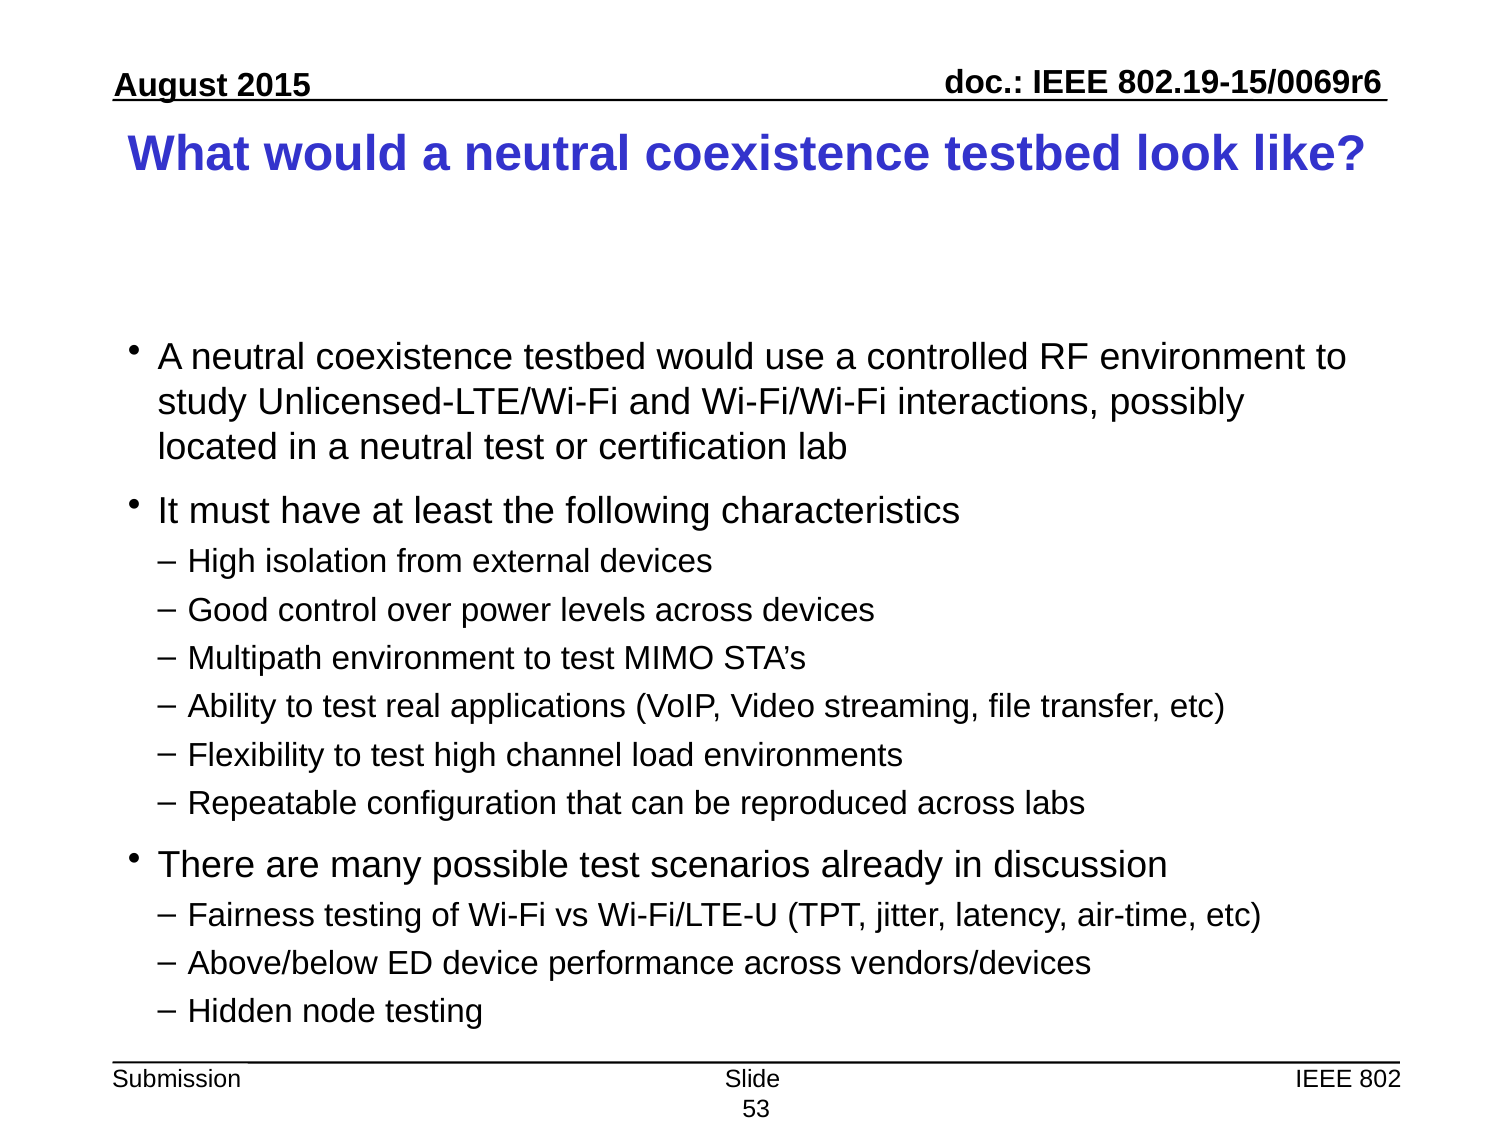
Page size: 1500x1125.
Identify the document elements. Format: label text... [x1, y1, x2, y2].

title What would a neutral coexistence testbed look like? [112, 112, 1388, 288]
footer IEEE 802 [1294, 1061, 1402, 1093]
slide_number Slide 53 [717, 1061, 795, 1093]
list A neutral coexistence testbed would use a controlled RF environment to study Unlicensed-LTE/Wi-Fi and Wi-Fi/Wi-Fi interactions, possibly located in a neutral test or certification lab It must have at least the following characteristics High isolation from external devices Good control over power levels across devices Multipath environment to test MIMO STA’s Ability to test real applications (VoIP, Video streaming, file transfer, etc) Flexibility to test high channel load environments Repeatable configuration that can be reproduced across labs There are many possible test scenarios already in discussion Fairness testing of Wi-Fi vs Wi-Fi/LTE-U (TPT, jitter, latency, air-time, etc) Above/below ED device performance across vendors/devices Hidden node testing [112, 324, 1388, 1000]
